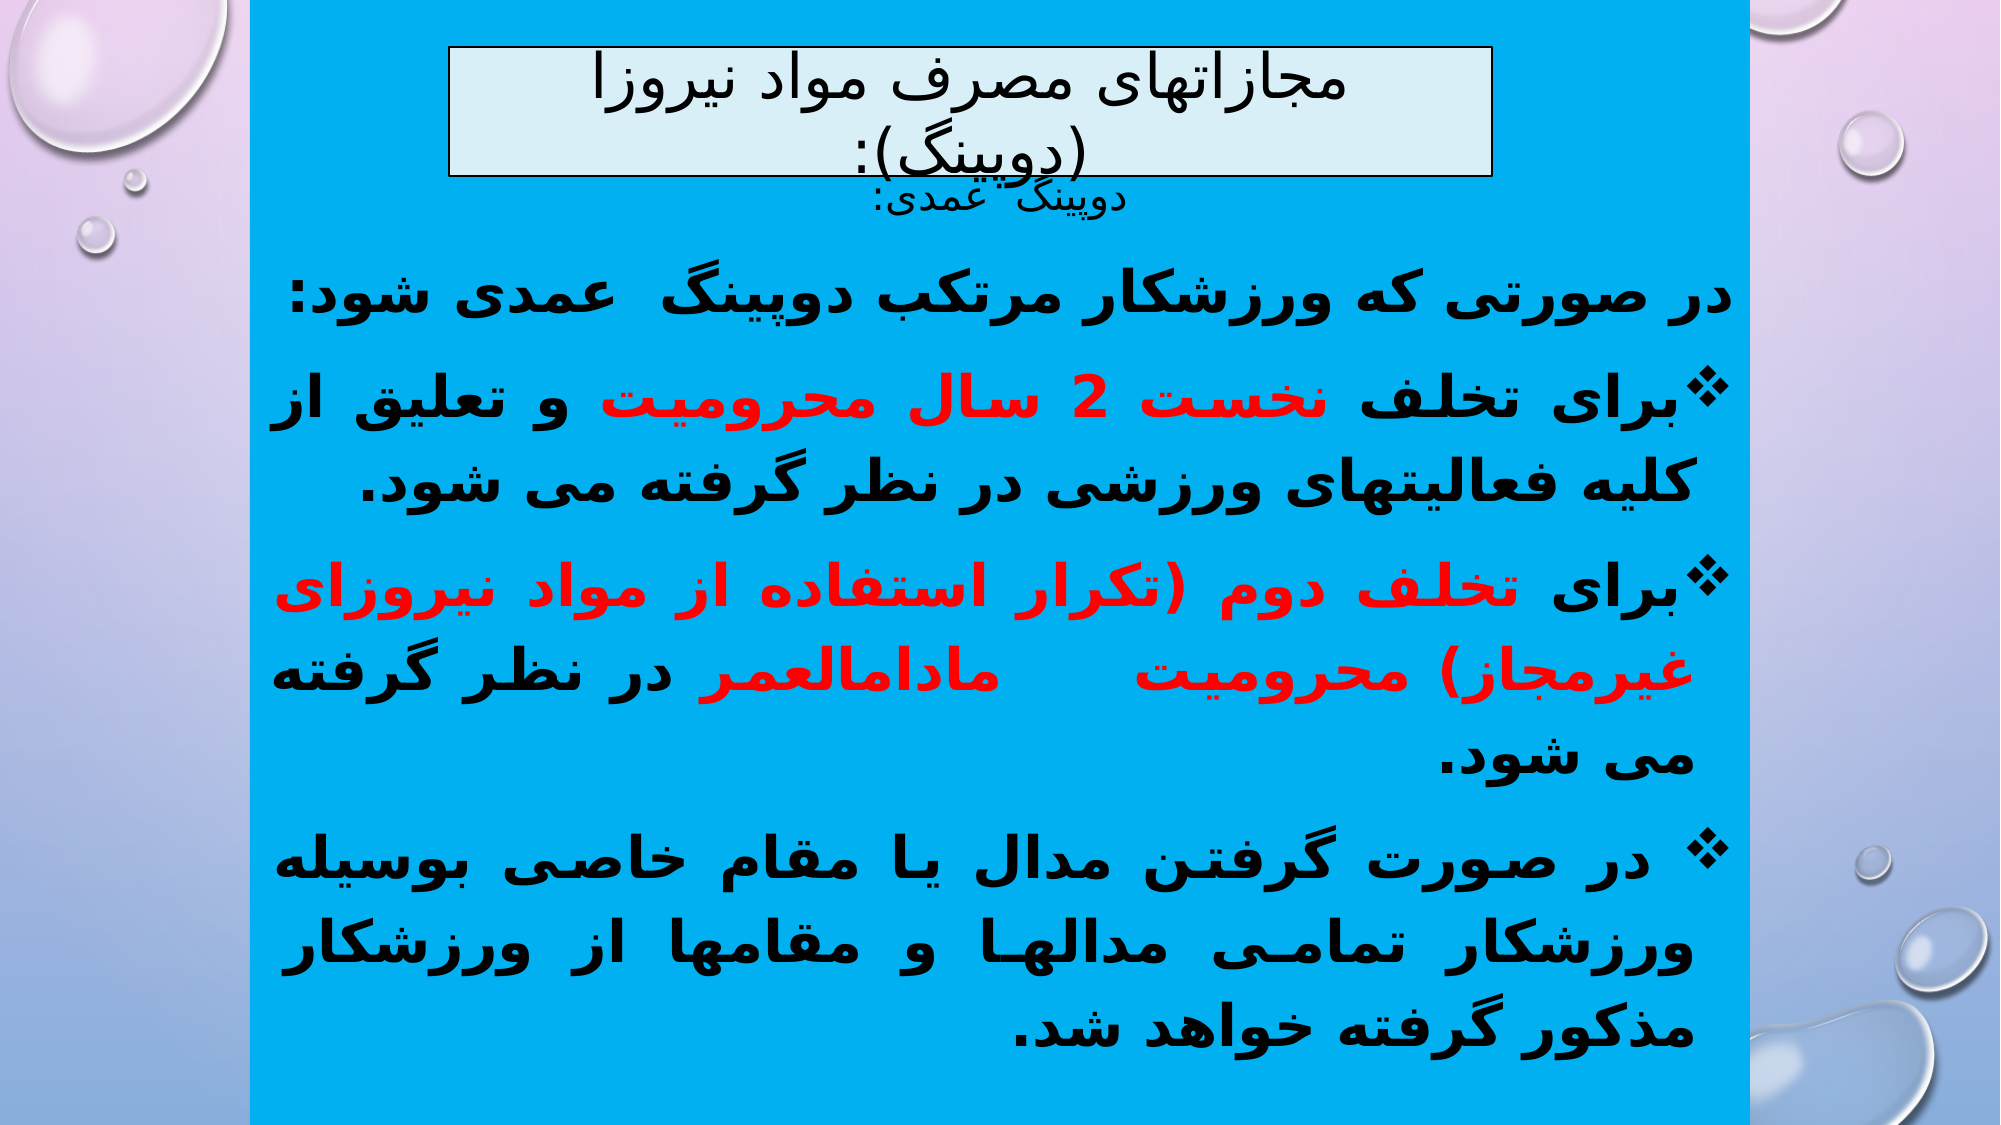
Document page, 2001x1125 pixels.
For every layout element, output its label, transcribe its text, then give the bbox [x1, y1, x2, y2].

picture [1751, 0, 2000, 1125]
picture [0, 0, 249, 1125]
list دوپینگ عمدی: در صورتی که ورزشکار مرتکب دوپینگ عمدی شود: برای تخلف نخست 2 سال محرومیت و تعلیق از کلیه فعالیتهای ورزشی در نظر گرفته می شود. برای تخلف دوم (تکرار استفاده از مواد نیروزای غیرمجاز) محرومیت مادامالعمر در نظر گرفته می شود. در صورت گرفتن مدال یا مقام خاصی بوسیله ورزشکار تمامی مدالها و مقامها از ورزشکار مذکور گرفته خواهد شد. [249, 0, 1750, 1125]
text_box مجازاتهای مصرف مواد نیروزا (دوپینگ): [449, 46, 1493, 176]
